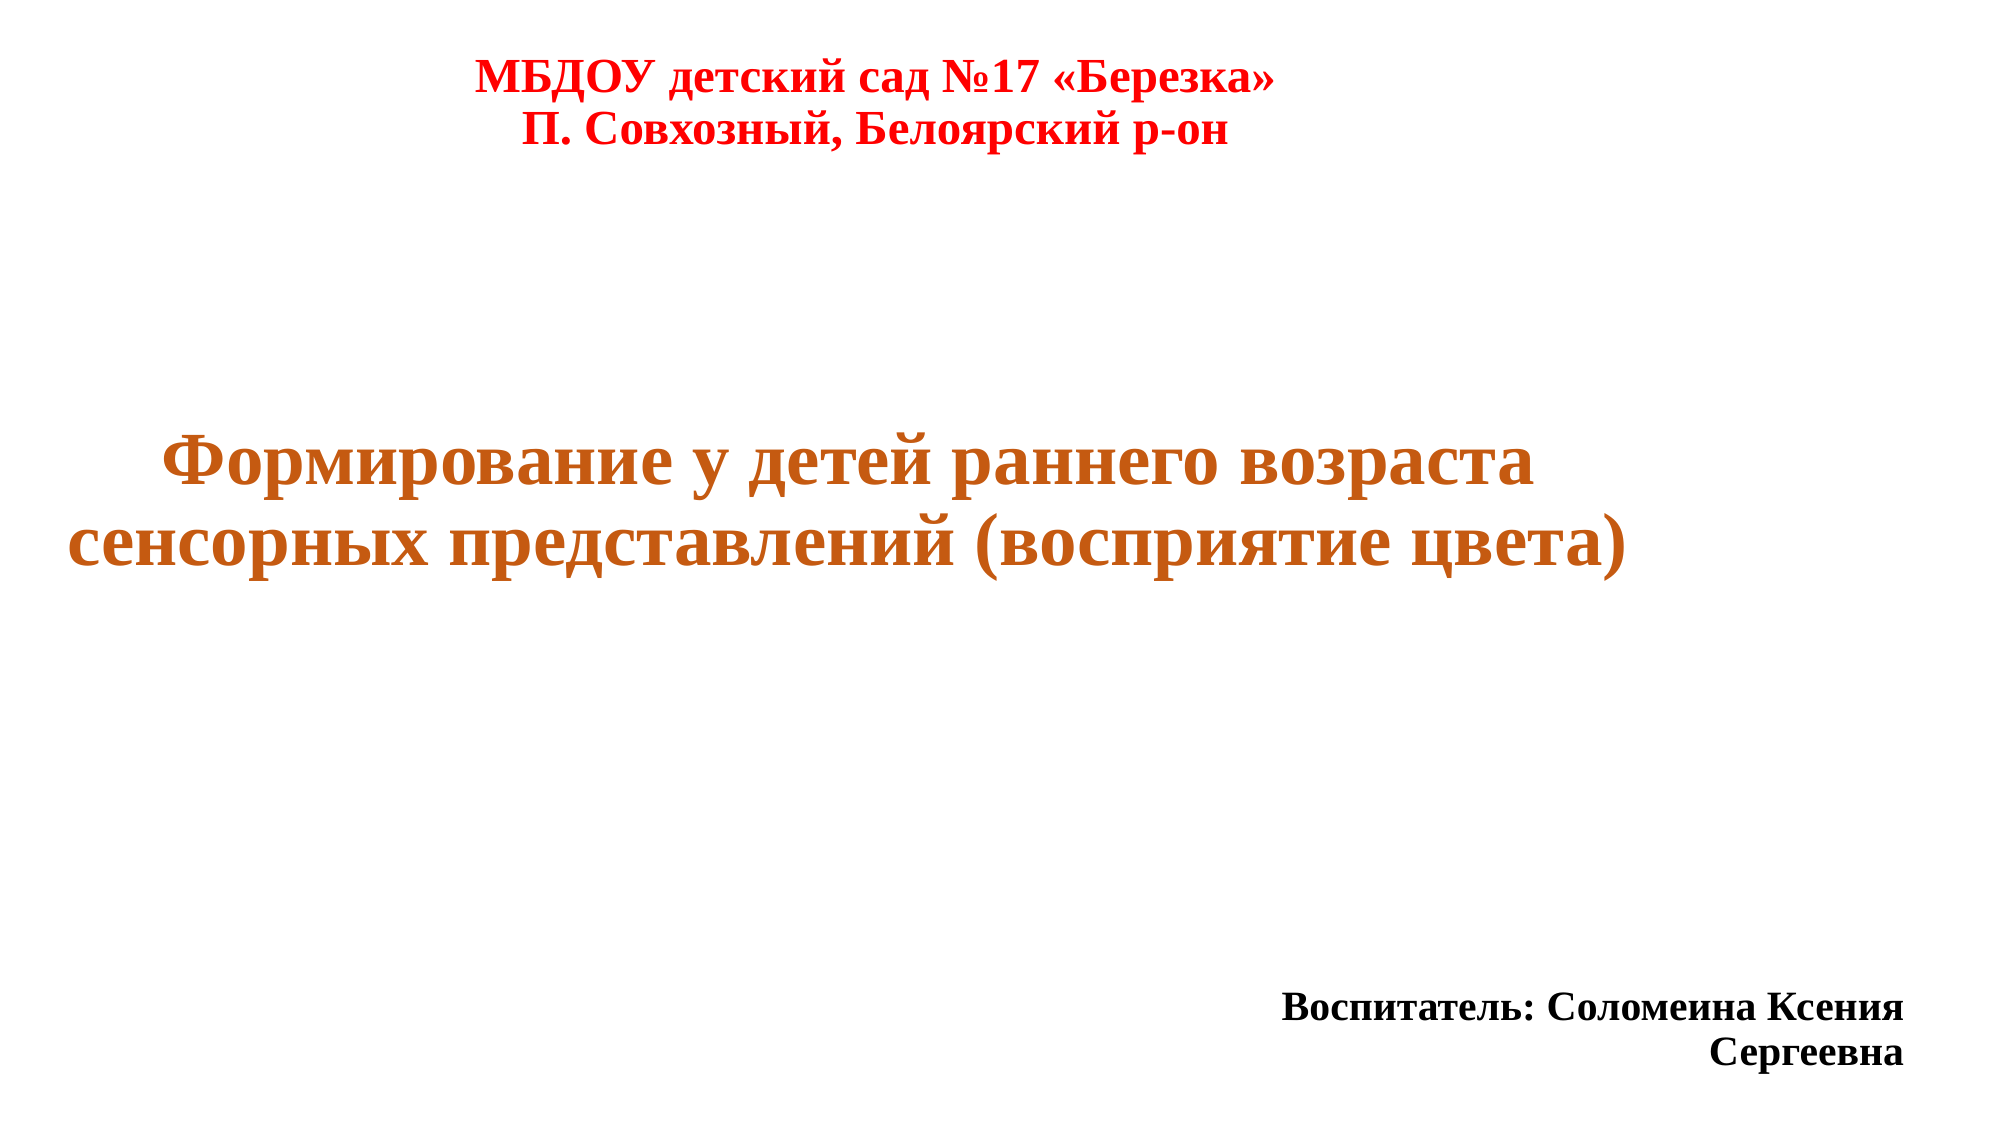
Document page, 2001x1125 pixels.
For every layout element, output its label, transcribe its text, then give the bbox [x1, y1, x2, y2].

title Формирование у детей раннего возраста сенсорных представлений (восприятие цвета) [40, 413, 1657, 678]
list МБДОУ детский сад №17 «Березка» П. Совхозный, Белоярский р-он [438, 42, 1313, 191]
list Воспитатель: Соломеина Ксения Сергеевна [1086, 976, 1920, 1083]
